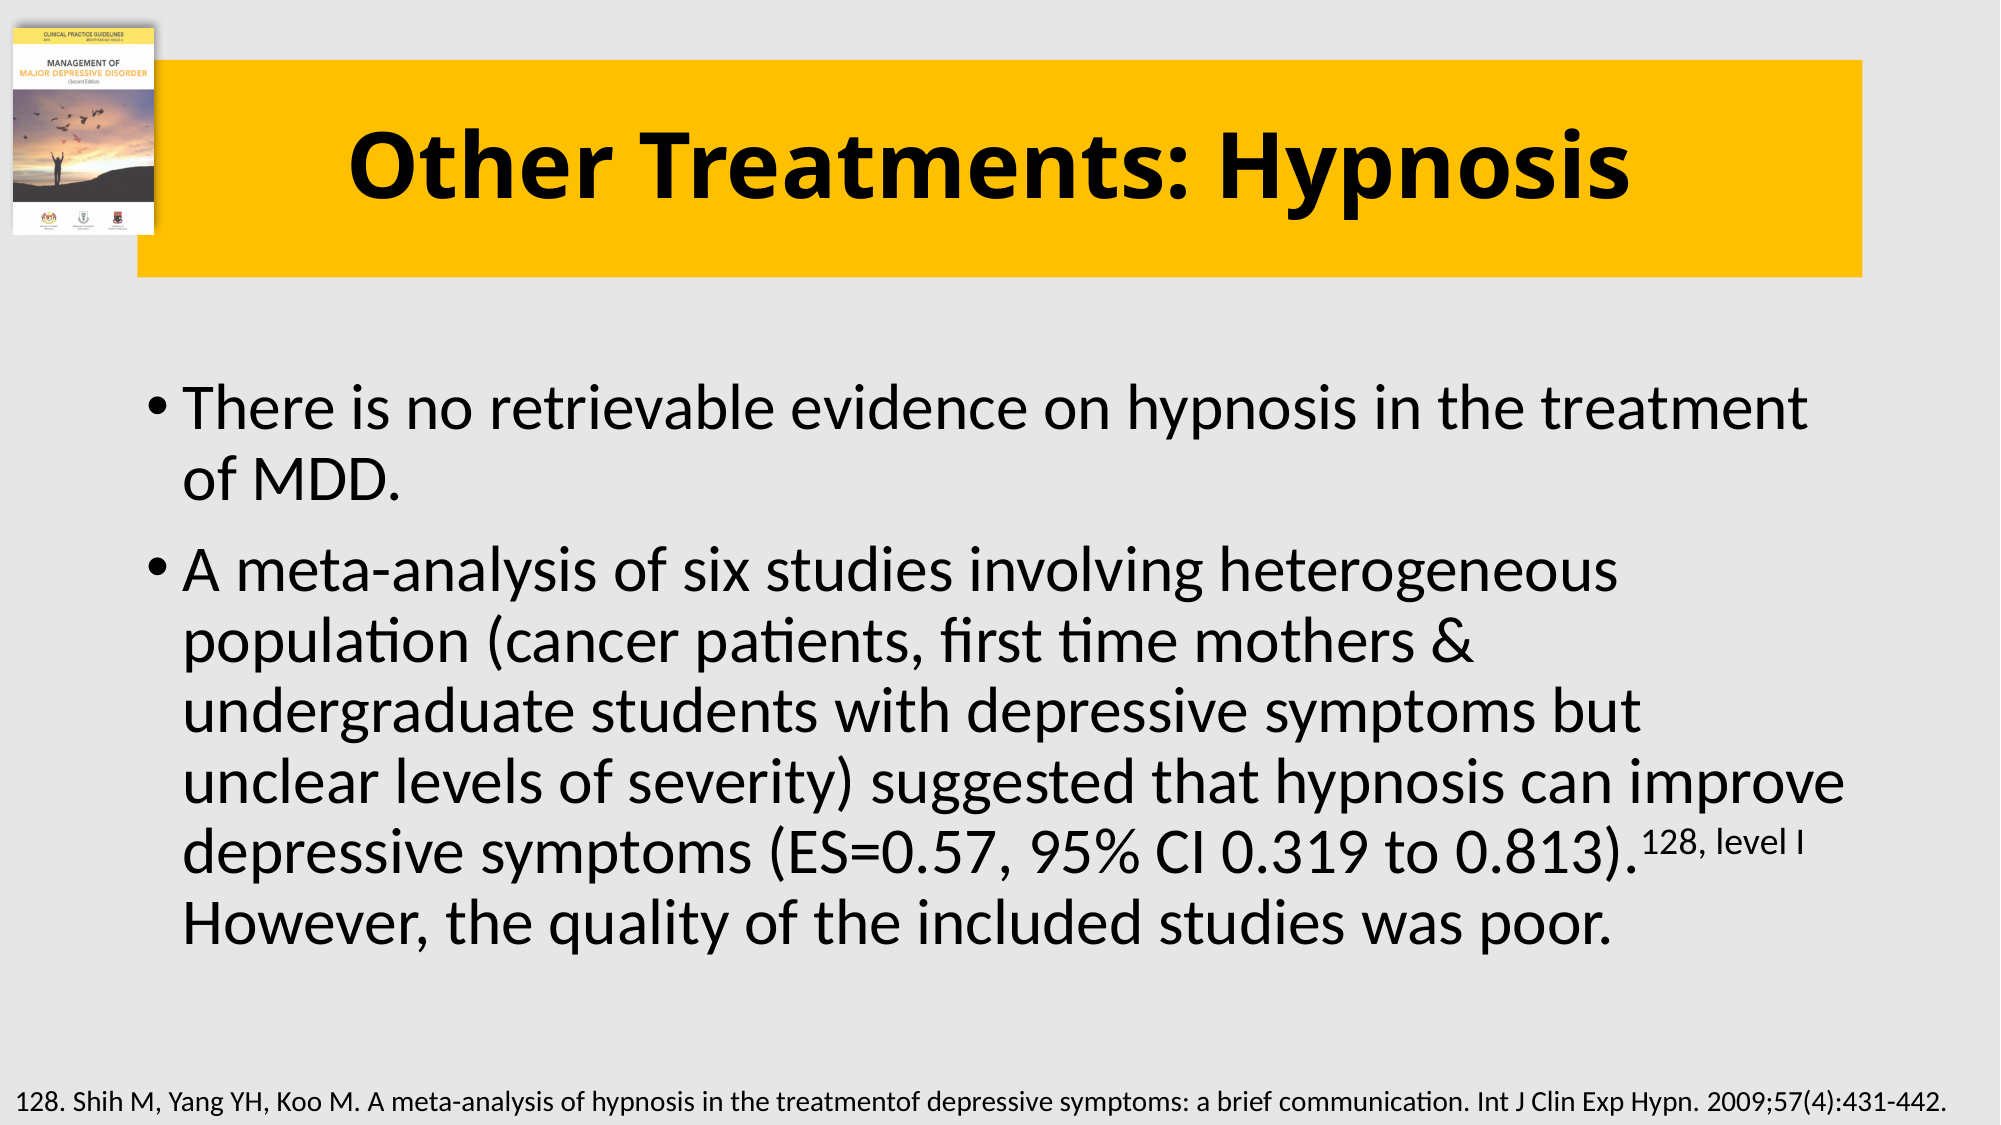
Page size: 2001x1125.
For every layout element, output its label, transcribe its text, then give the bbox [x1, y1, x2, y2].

text_box 128. Shih M, Yang YH, Koo M. A meta-analysis of hypnosis in the treatmentof depressive symptoms: a brief communication. Int J Clin Exp Hypn. 2009;57(4):431-442. [0, 1074, 2000, 1125]
picture [13, 28, 154, 235]
list There is no retrievable evidence on hypnosis in the treatment of MDD. A meta-analysis of six studies involving heterogeneous population (cancer patients, first time mothers & undergraduate students with depressive symptoms but unclear levels of severity) suggested that hypnosis can improve depressive symptoms (ES=0.57, 95% CI 0.319 to 0.813).128, level I However, the quality of the included studies was poor. [131, 277, 1869, 992]
title Other Treatments: Hypnosis [137, 59, 1863, 277]
